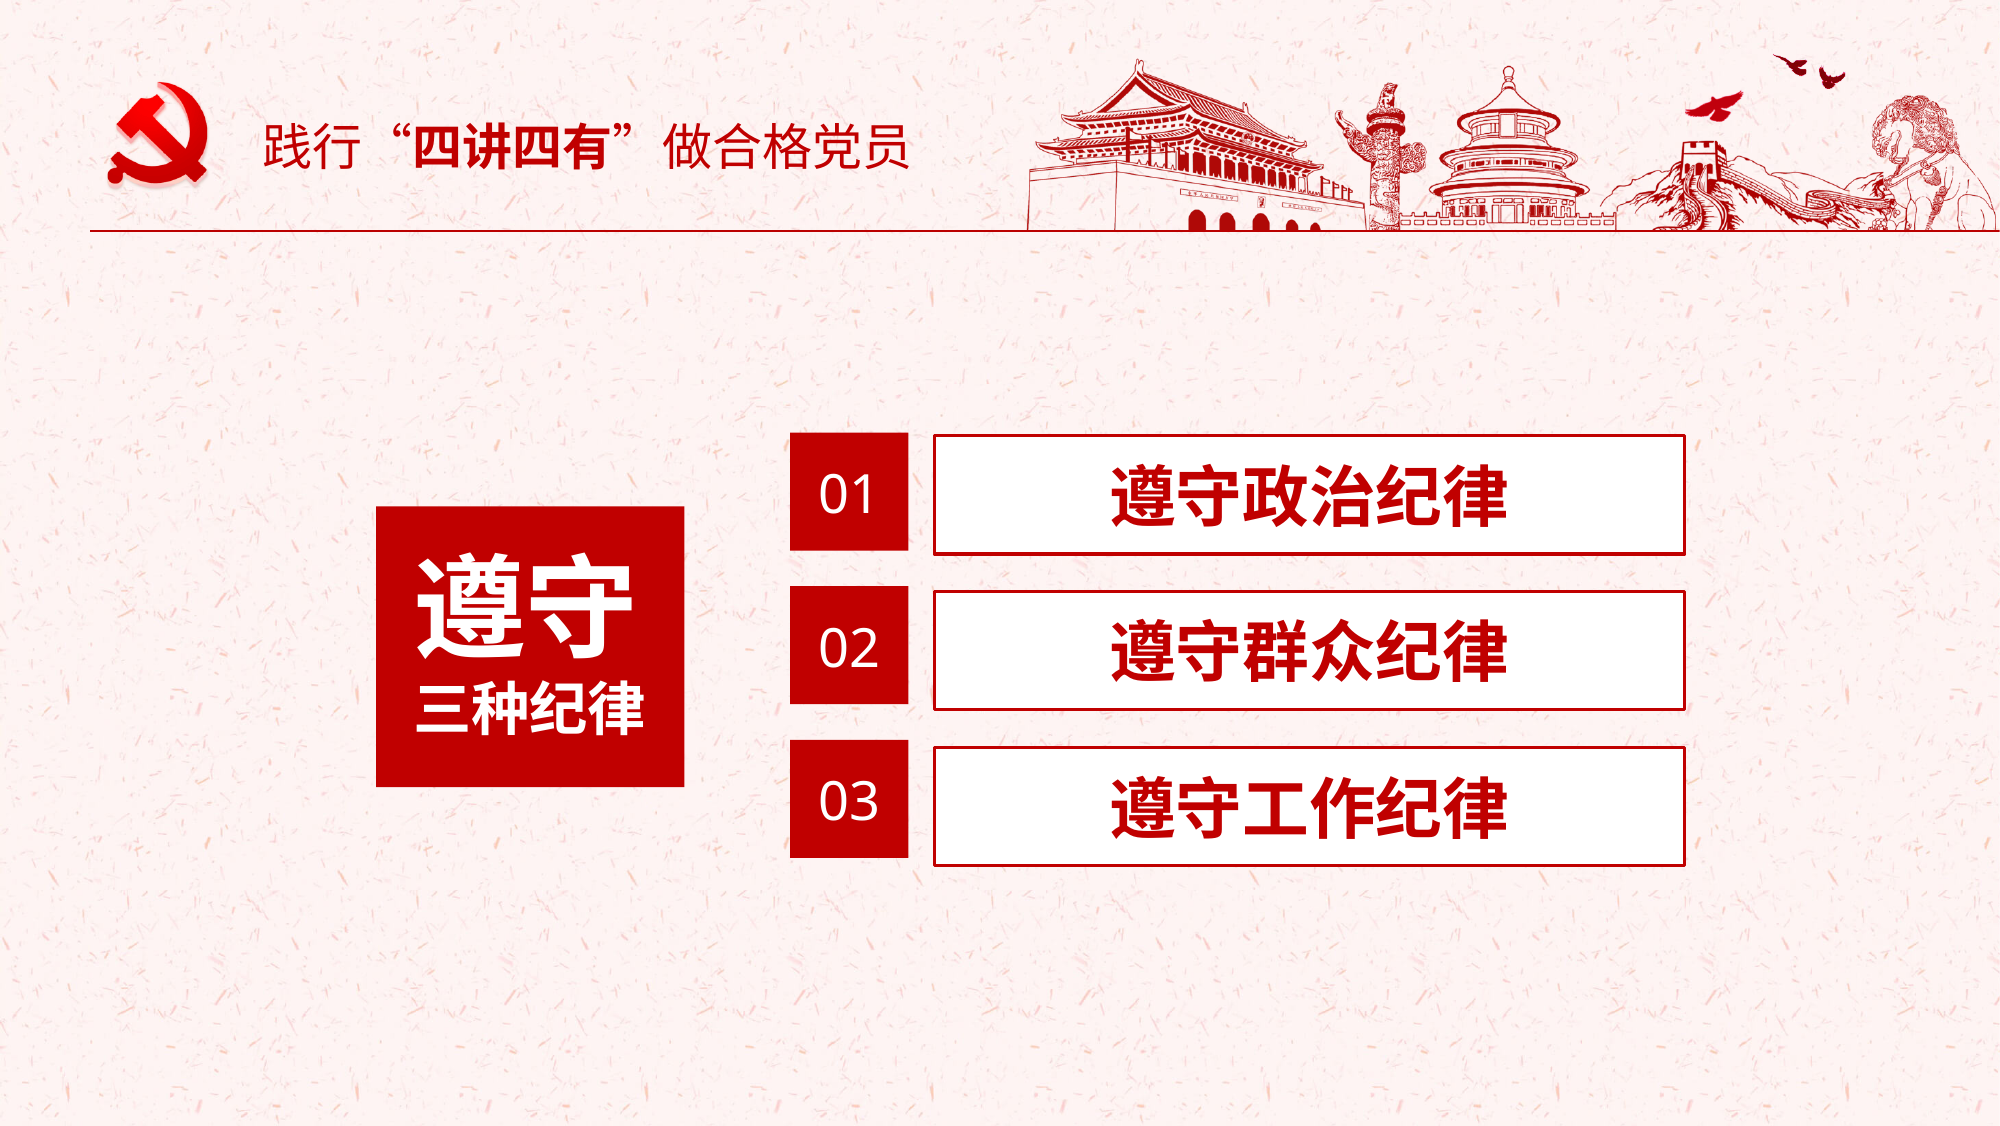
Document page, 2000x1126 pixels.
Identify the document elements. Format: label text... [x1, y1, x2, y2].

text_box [789, 432, 909, 551]
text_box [789, 585, 909, 705]
picture [0, 0, 2000, 1126]
list 践行“四讲四有”做合格党员 [247, 78, 1035, 173]
text_box 遵守工作纪律 [932, 746, 1687, 868]
text_box 遵守群众纪律 [932, 589, 1687, 711]
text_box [375, 506, 685, 788]
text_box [789, 739, 909, 859]
text_box 遵守政治纪律 [932, 434, 1687, 556]
